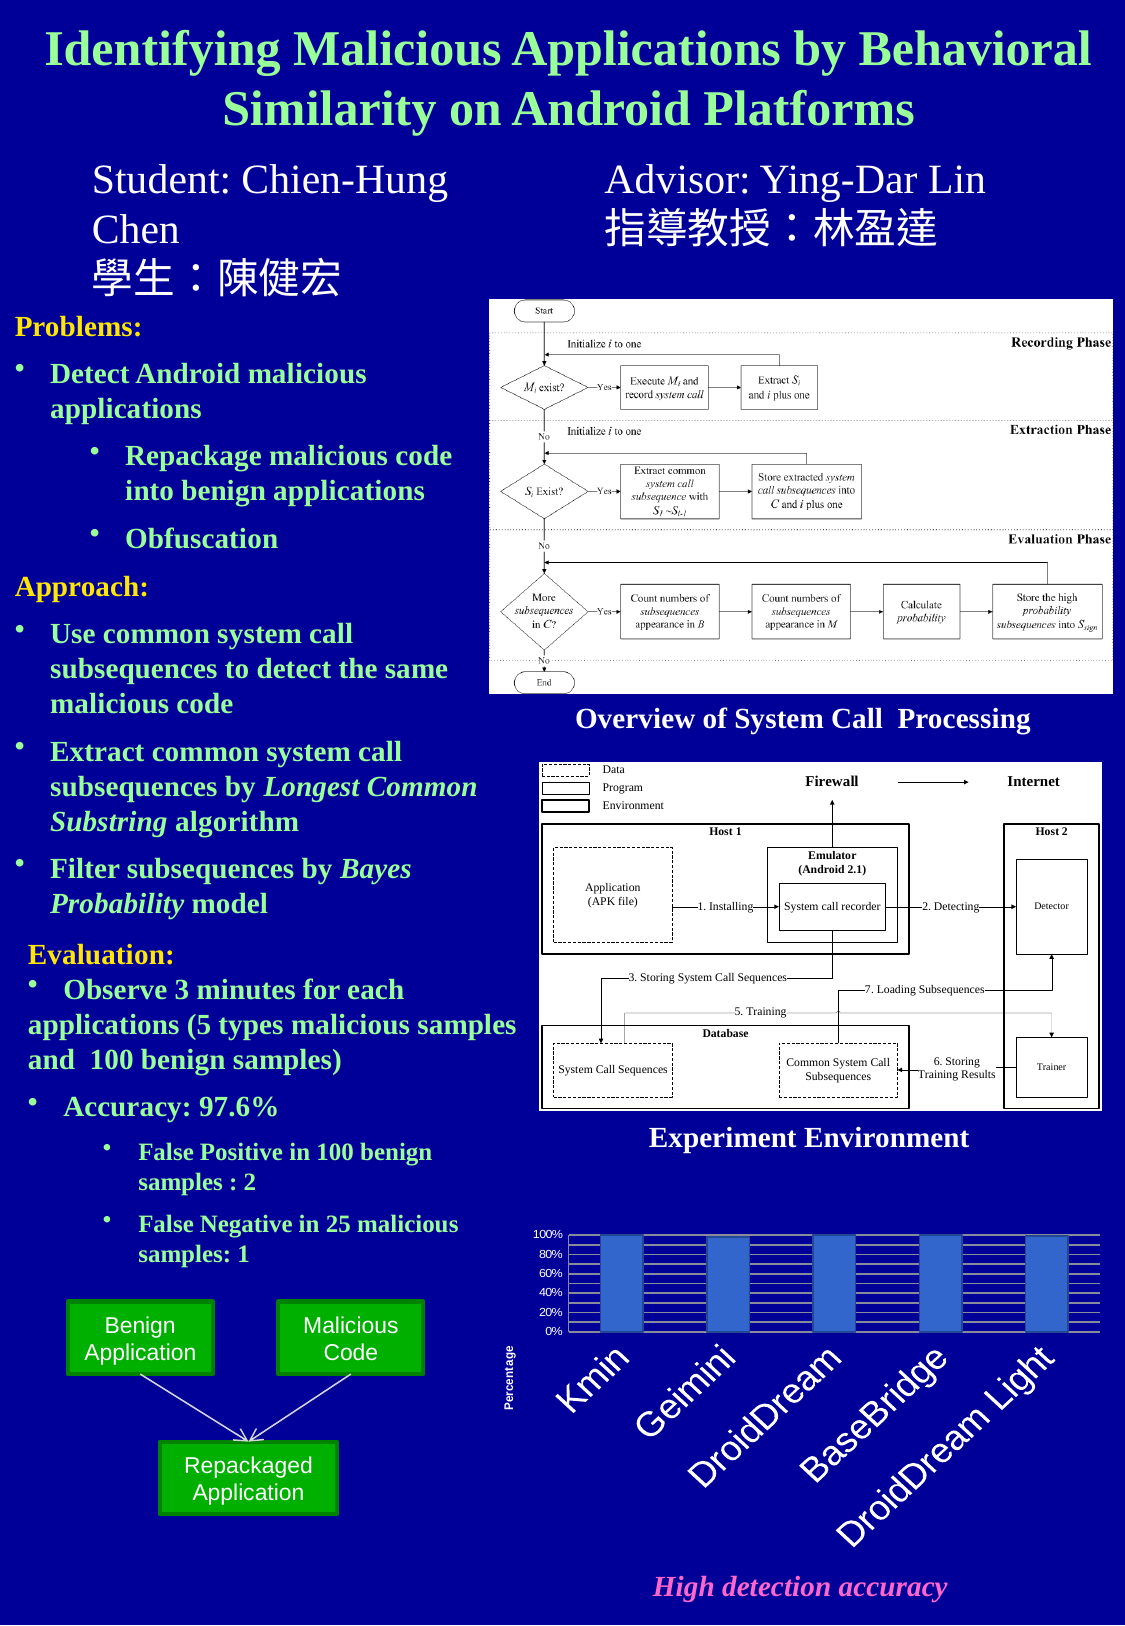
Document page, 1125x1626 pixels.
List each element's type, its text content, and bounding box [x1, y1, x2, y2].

text_box Experiment Environment [520, 1111, 1098, 1161]
text_box High detection accuracy [638, 1563, 964, 1610]
chart [471, 1228, 1114, 1555]
text_box Identifying Malicious Applications by Behavioral Similarity on Android Platforms [12, 8, 1125, 143]
text_box Overview of System Call Processing [550, 702, 1092, 742]
text_box Advisor: Ying-Dar Lin 指導教授：林盈達 [589, 144, 1017, 260]
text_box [248, 1373, 352, 1442]
text_box Problems: Detect Android malicious applications Repackage malicious code into benign applications Obfuscation [0, 299, 486, 559]
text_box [538, 761, 1103, 1112]
text_box Malicious Code [276, 1299, 425, 1376]
text_box Student: Chien-Hung Chen 學生：陳健宏 [77, 144, 562, 299]
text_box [139, 1373, 247, 1442]
text_box Benign Application [66, 1299, 215, 1376]
picture [488, 299, 1113, 694]
text_box Evaluation: Observe 3 minutes for each applications (5 types malicious samples and 100 benign samples) Accuracy: 97.6% False Positive in 100 benign samples : 2 False Negative in 25 malicious samples: 1 [13, 975, 533, 1275]
text_box Repackaged Application [158, 1449, 339, 1516]
text_box Approach: Use common system call subsequences to detect the same malicious code Extract common system call subsequences by Longest Common Substring algorithm Filter subsequences by Bayes Probability model [0, 559, 550, 975]
